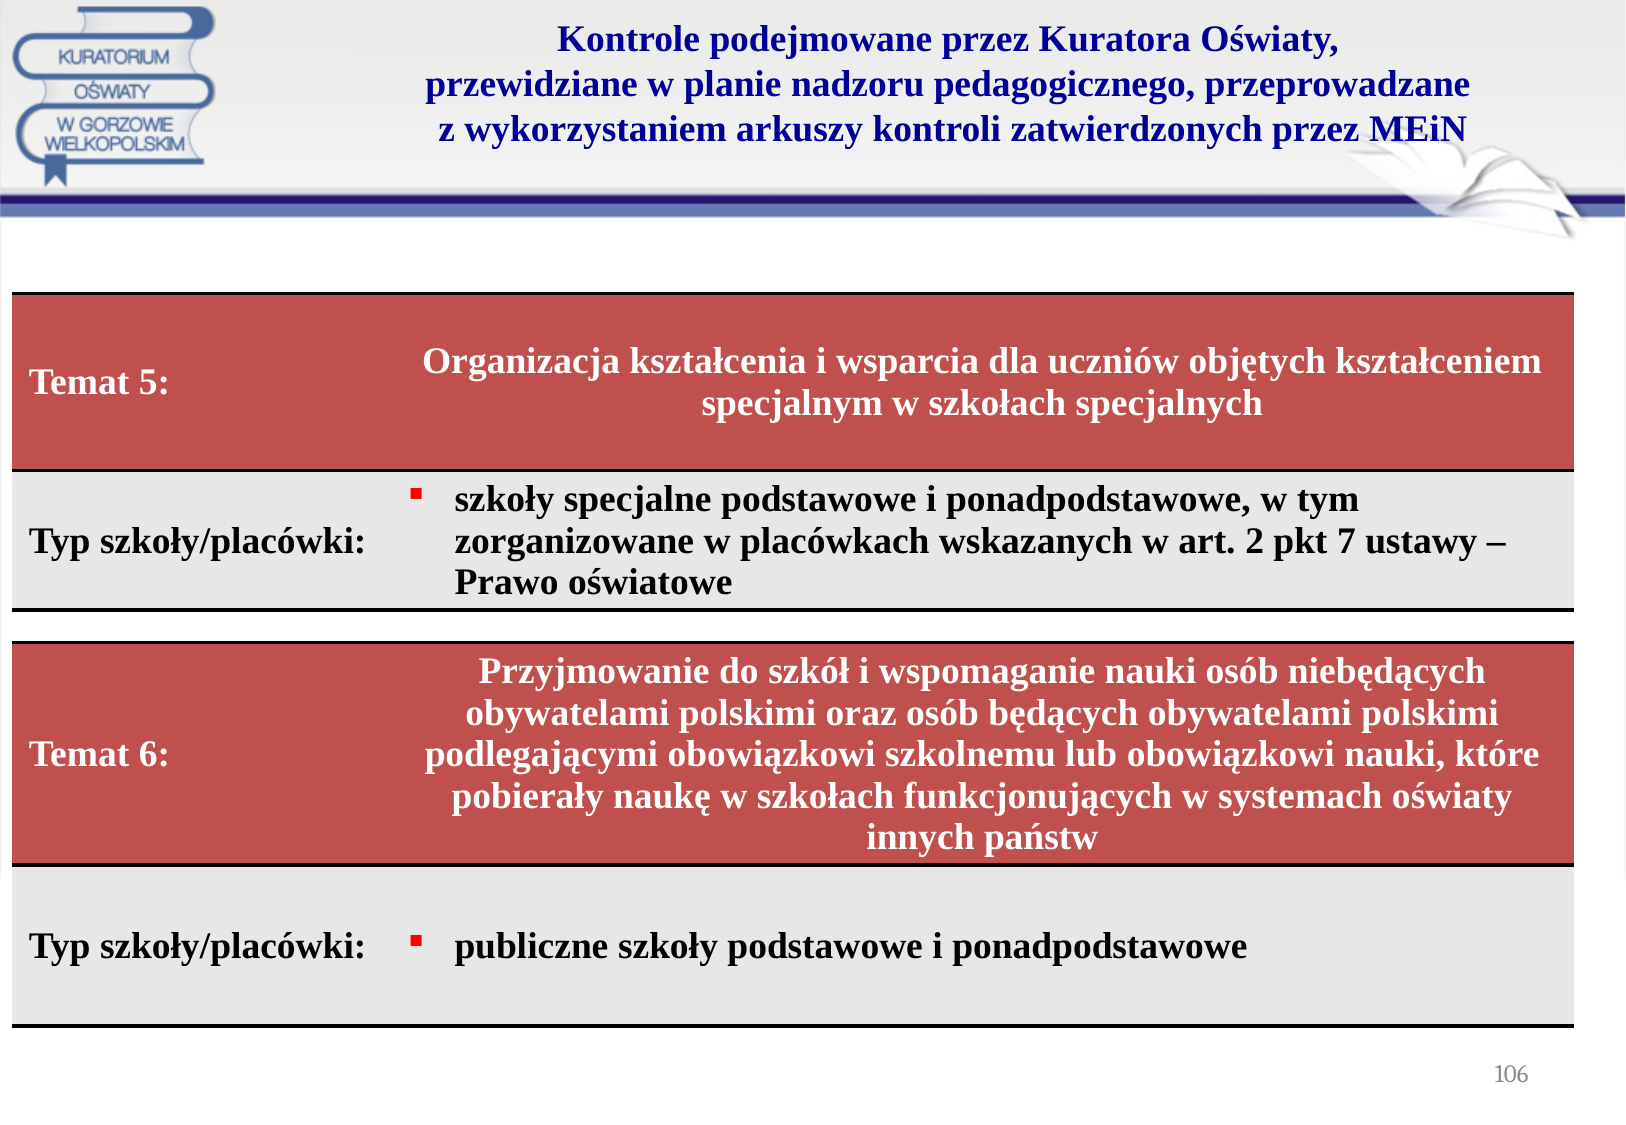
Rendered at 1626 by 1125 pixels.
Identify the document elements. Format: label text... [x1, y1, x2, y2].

list [0, 219, 1606, 923]
table_cell Typ szkoły/placówki: [12, 867, 391, 1024]
table_header Temat 6: [12, 644, 391, 863]
table_header Temat 5: [12, 295, 391, 469]
picture [0, 0, 1626, 1125]
table_cell szkoły specjalne podstawowe i ponadpodstawowe, w tym zorganizowane w placówkach wskazanych w art. 2 pkt 7 ustawy – Prawo oświatowe [391, 472, 1574, 608]
slide_number 106 [1164, 1042, 1544, 1103]
table_cell publiczne szkoły podstawowe i ponadpodstawowe [391, 867, 1574, 1024]
text_box [0, 878, 1625, 1125]
table_header Organizacja kształcenia i wsparcia dla uczniów objętych kształceniem specjalnym w szkołach specjalnych [391, 295, 1574, 469]
table_header Przyjmowanie do szkół i wspomaganie nauki osób niebędących obywatelami polskimi oraz osób będących obywatelami polskimi podlegającymi obowiązkowi szkolnemu lub obowiązkowi nauki, które pobierały naukę w szkołach funkcjonujących w systemach oświaty innych państw [391, 644, 1574, 863]
table_cell Typ szkoły/placówki: [12, 472, 391, 608]
title Kontrole podejmowane przez Kuratora Oświaty, przewidziane w planie nadzoru pedagogicznego, przeprowadzane z wykorzystaniem arkuszy kontroli zatwierdzonych przez MEiN [281, 5, 1625, 158]
